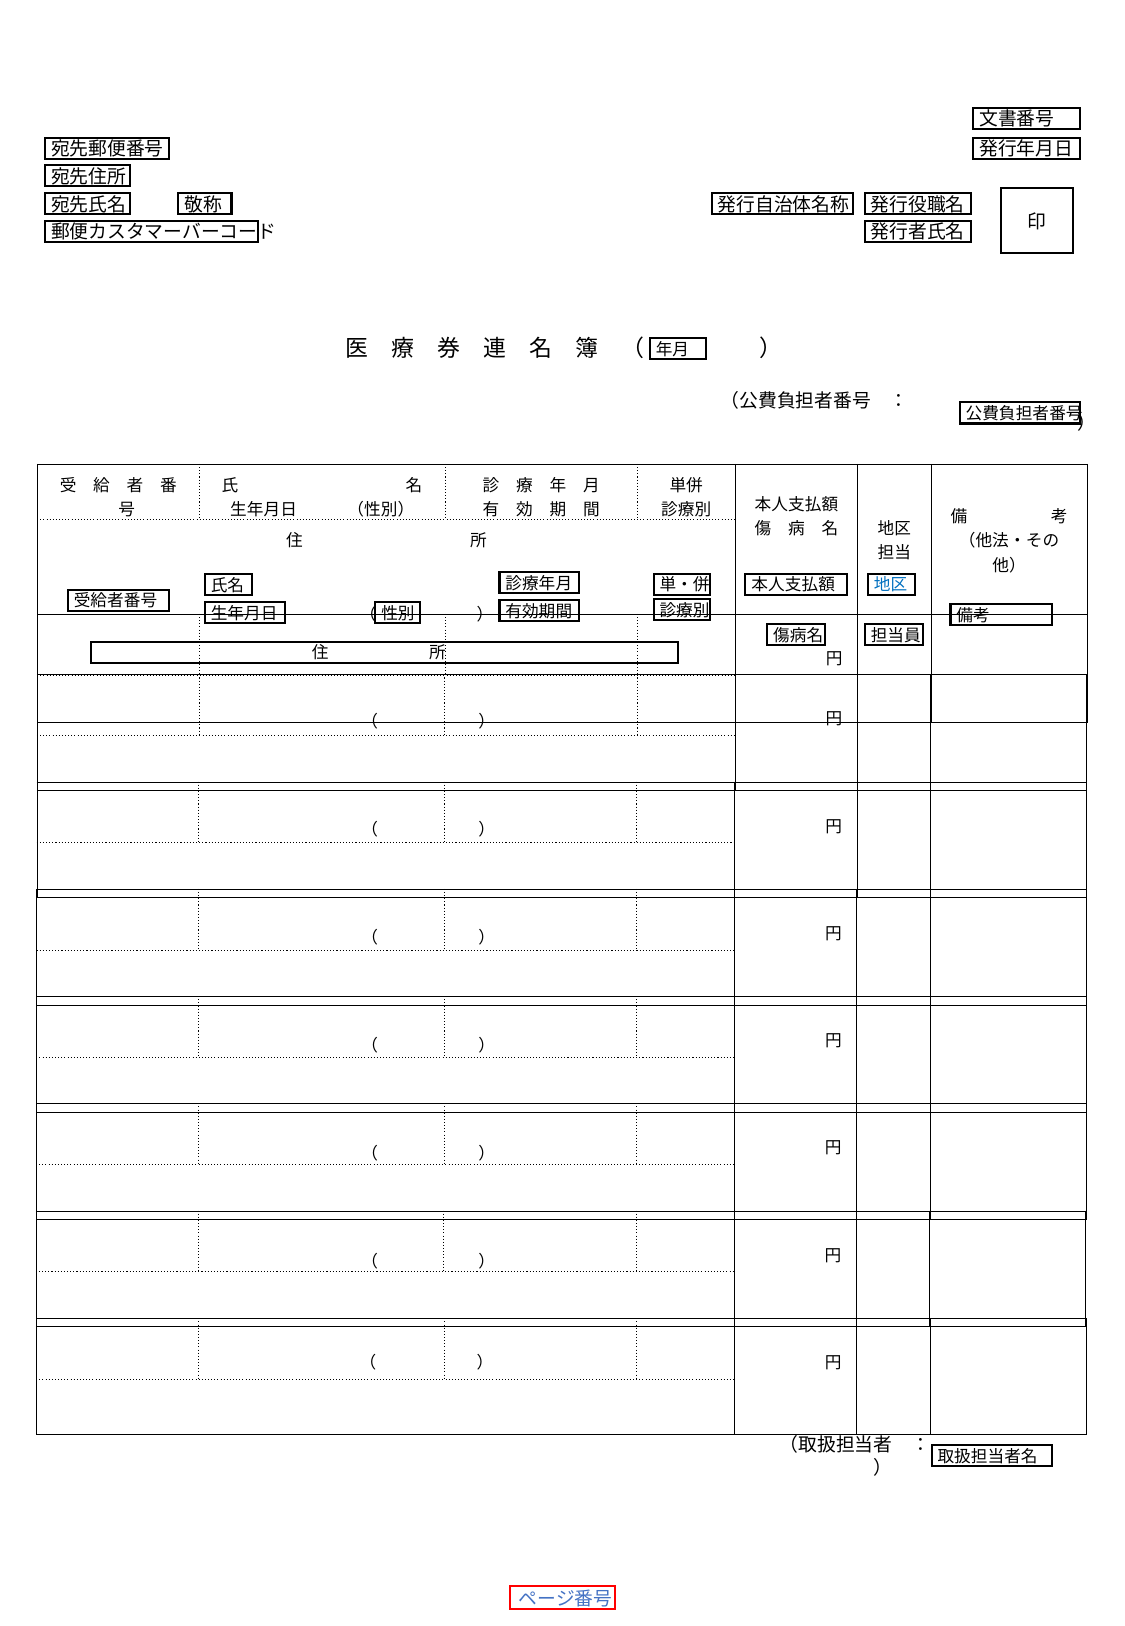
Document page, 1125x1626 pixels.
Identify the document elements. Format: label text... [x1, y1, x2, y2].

table_header 備 考 （他法・その他） [932, 465, 1087, 614]
text_box 備考 [949, 603, 1053, 626]
table_cell [445, 615, 637, 641]
table_header [444, 1212, 636, 1272]
table_cell [38, 615, 199, 674]
text_box （公費負担者番号 ： ） [698, 381, 1111, 464]
table_header [857, 1212, 929, 1318]
table_header [37, 1104, 198, 1165]
table_header [198, 997, 444, 1057]
table_header [444, 1104, 636, 1165]
table_header [37, 890, 199, 950]
text_box 有効期間 [498, 599, 580, 622]
table_cell [637, 615, 735, 674]
table_header [38, 783, 199, 843]
table_cell [38, 843, 734, 889]
text_box 年月 [649, 337, 707, 360]
table_header [857, 1104, 930, 1211]
table_cell [199, 664, 445, 674]
text_box 敬称 [177, 192, 233, 215]
table_cell 住 所 [38, 519, 735, 614]
table_header [445, 675, 637, 736]
table_header [931, 997, 1086, 1103]
table_header [38, 675, 199, 736]
table_cell [199, 615, 445, 641]
text_box 単・併 [653, 573, 711, 596]
table_header [931, 783, 1086, 889]
table_header [37, 997, 198, 1057]
table_header [931, 1319, 1086, 1434]
table_header [931, 675, 1086, 782]
text_box 宛先住所 [44, 164, 131, 187]
text_box （ ） [355, 1033, 444, 1056]
text_box 住 所 [90, 641, 679, 664]
table_header 単併 診療別 [637, 465, 735, 519]
table_header [198, 1319, 444, 1380]
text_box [711, 107, 1080, 254]
table_header [637, 783, 734, 843]
text_box （ ） [353, 1351, 442, 1374]
table_header 円 [735, 1104, 856, 1211]
table_header [857, 1319, 930, 1434]
text_box 生年月日 [204, 601, 286, 624]
table_cell [37, 1057, 734, 1103]
text_box （ ） [355, 1249, 444, 1272]
table_header [199, 890, 445, 950]
table_header 円 [735, 1319, 856, 1434]
table_header [930, 1212, 1085, 1318]
text_box 地区 [867, 573, 916, 596]
table_cell [38, 736, 735, 782]
table_header [444, 1319, 636, 1380]
table_header [858, 675, 930, 782]
table_cell [858, 615, 931, 674]
text_box 氏名 [204, 573, 253, 596]
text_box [764, 1436, 1124, 1475]
table_header 円 [735, 997, 856, 1103]
text_box （ ） [355, 817, 444, 841]
table_cell [932, 615, 1087, 674]
table_header [199, 675, 445, 736]
text_box 宛先郵便番号 [44, 137, 170, 160]
table_cell [445, 664, 637, 674]
table_header 円 [735, 1212, 856, 1318]
table_header 受 給 者 番 号 [38, 465, 199, 519]
text_box 診療年月 [498, 571, 580, 594]
text_box ページ番号 [509, 1585, 616, 1610]
table_cell 円 [736, 615, 857, 674]
text_box （ ） [353, 602, 442, 625]
text_box 傷病名 [766, 623, 826, 646]
text_box （ ） [355, 1141, 444, 1164]
table_header [636, 1319, 734, 1380]
table_header [198, 1104, 444, 1165]
table_header [857, 997, 930, 1103]
table_header 円 [735, 783, 857, 889]
table_header 診 療 年 月 有 効 期 間 [445, 465, 637, 519]
text_box （ ） [355, 710, 444, 733]
table_header [445, 783, 637, 843]
table_header [857, 890, 930, 996]
table_header 氏 名 生年月日 （性別） [199, 465, 445, 519]
table_header [637, 890, 734, 950]
table_header [931, 890, 1086, 996]
text_box 診療別 [653, 598, 711, 621]
table_header [445, 890, 637, 950]
text_box （ ） [355, 925, 444, 948]
table_cell [37, 1165, 734, 1211]
table_header [637, 675, 735, 736]
table_header [858, 783, 930, 889]
table_header 本人支払額傷 病 名 [736, 465, 857, 614]
table_header [931, 1104, 1086, 1211]
table_header [198, 1212, 444, 1272]
table_header [636, 1104, 734, 1165]
table_cell [37, 1380, 734, 1434]
text_box 公費負担者番号 [959, 401, 1081, 425]
table_header 円 [736, 675, 857, 782]
text_box 受給者番号 [67, 589, 170, 612]
text_box 宛先氏名 [44, 192, 131, 215]
table_header [444, 997, 636, 1057]
table_cell [37, 1272, 734, 1318]
table_cell [37, 950, 734, 996]
text_box 担当員 [864, 623, 924, 646]
text_box 医 療 券 連 名 簿 （ ） [91, 326, 1037, 392]
table_header [636, 1212, 734, 1272]
table_header [636, 997, 734, 1057]
table_header [37, 1319, 198, 1380]
text_box 本人支払額 [744, 573, 848, 596]
table_header 地区担当 [858, 465, 931, 614]
table_header 円 [735, 890, 856, 996]
table_header [199, 783, 445, 843]
table_header [37, 1212, 198, 1272]
text_box 郵便カスタマーバーコード [44, 220, 259, 243]
